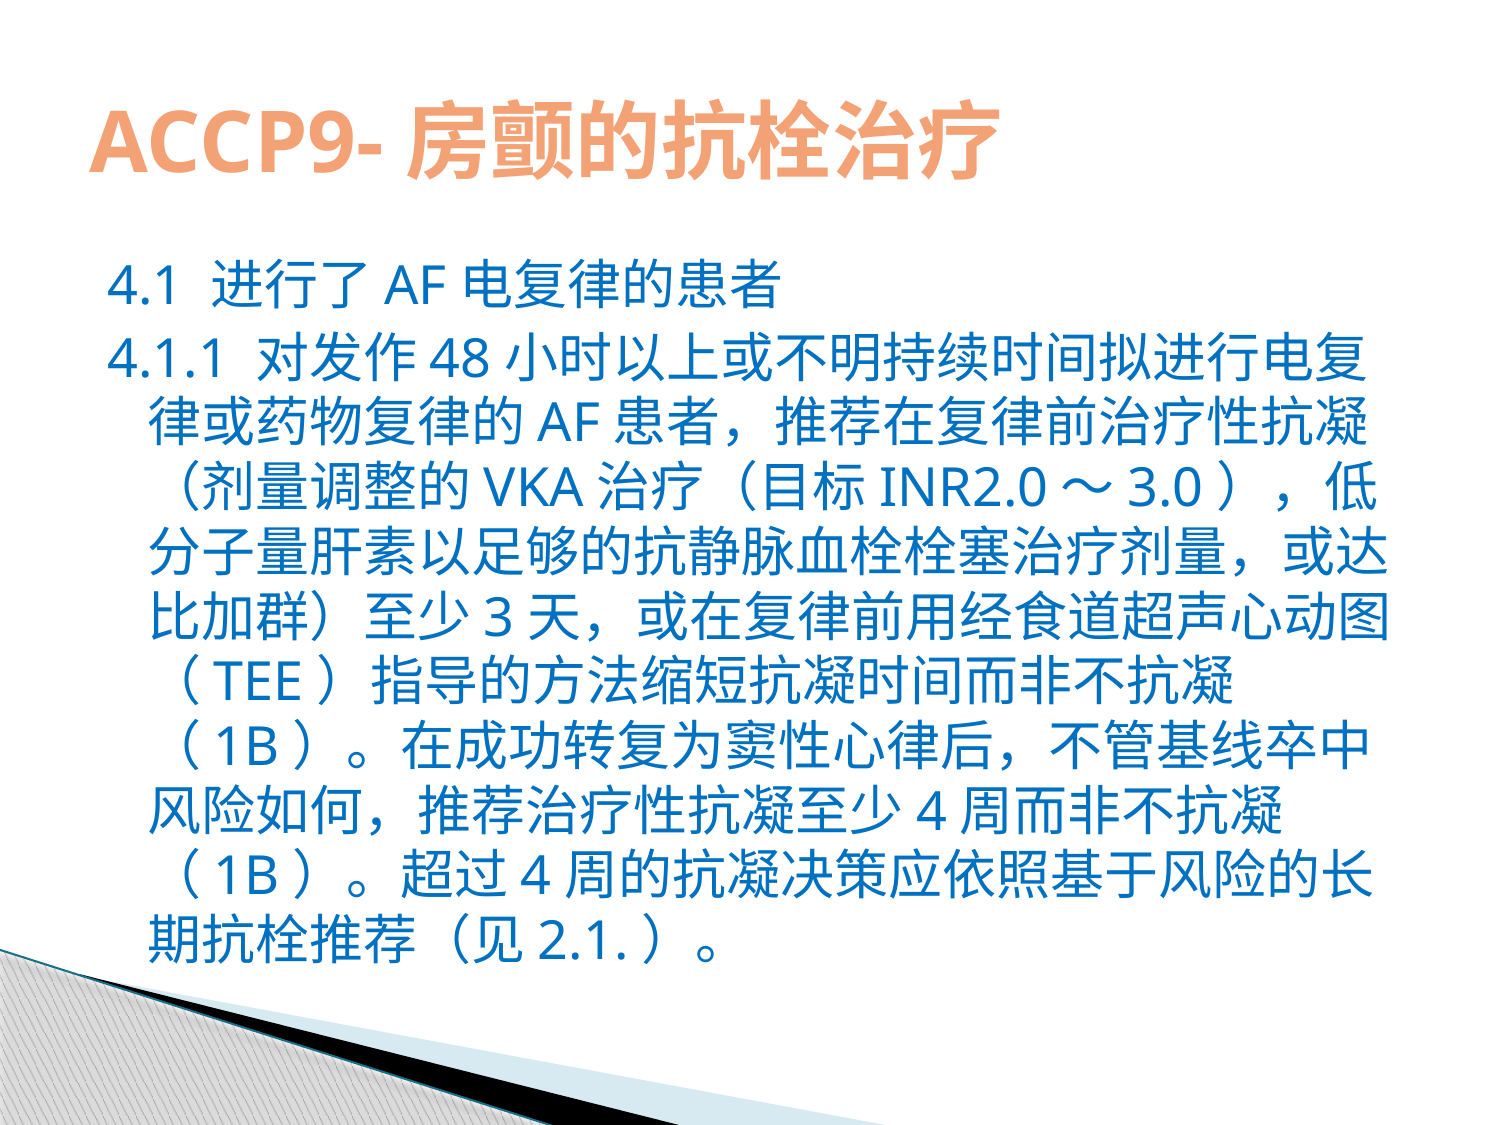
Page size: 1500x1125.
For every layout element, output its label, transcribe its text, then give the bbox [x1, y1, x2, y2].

list 4.1 进行了AF电复律的患者 4.1.1 对发作48小时以上或不明持续时间拟进行电复律或药物复律的AF患者，推荐在复律前治疗性抗凝（剂量调整的VKA治疗（目标INR2.0～3.0），低分子量肝素以足够的抗静脉血栓栓塞治疗剂量，或达比加群）至少3天，或在复律前用经食道超声心动图（TEE）指导的方法缩短抗凝时间而非不抗凝（1B）。在成功转复为窦性心律后，不管基线卒中风险如何，推荐治疗性抗凝至少4周而非不抗凝（1B）。超过4周的抗凝决策应依照基于风险的长期抗栓推荐（见2.1.）。 [74, 242, 1426, 986]
title ACCP9-房颤的抗栓治疗 [75, 45, 1425, 233]
